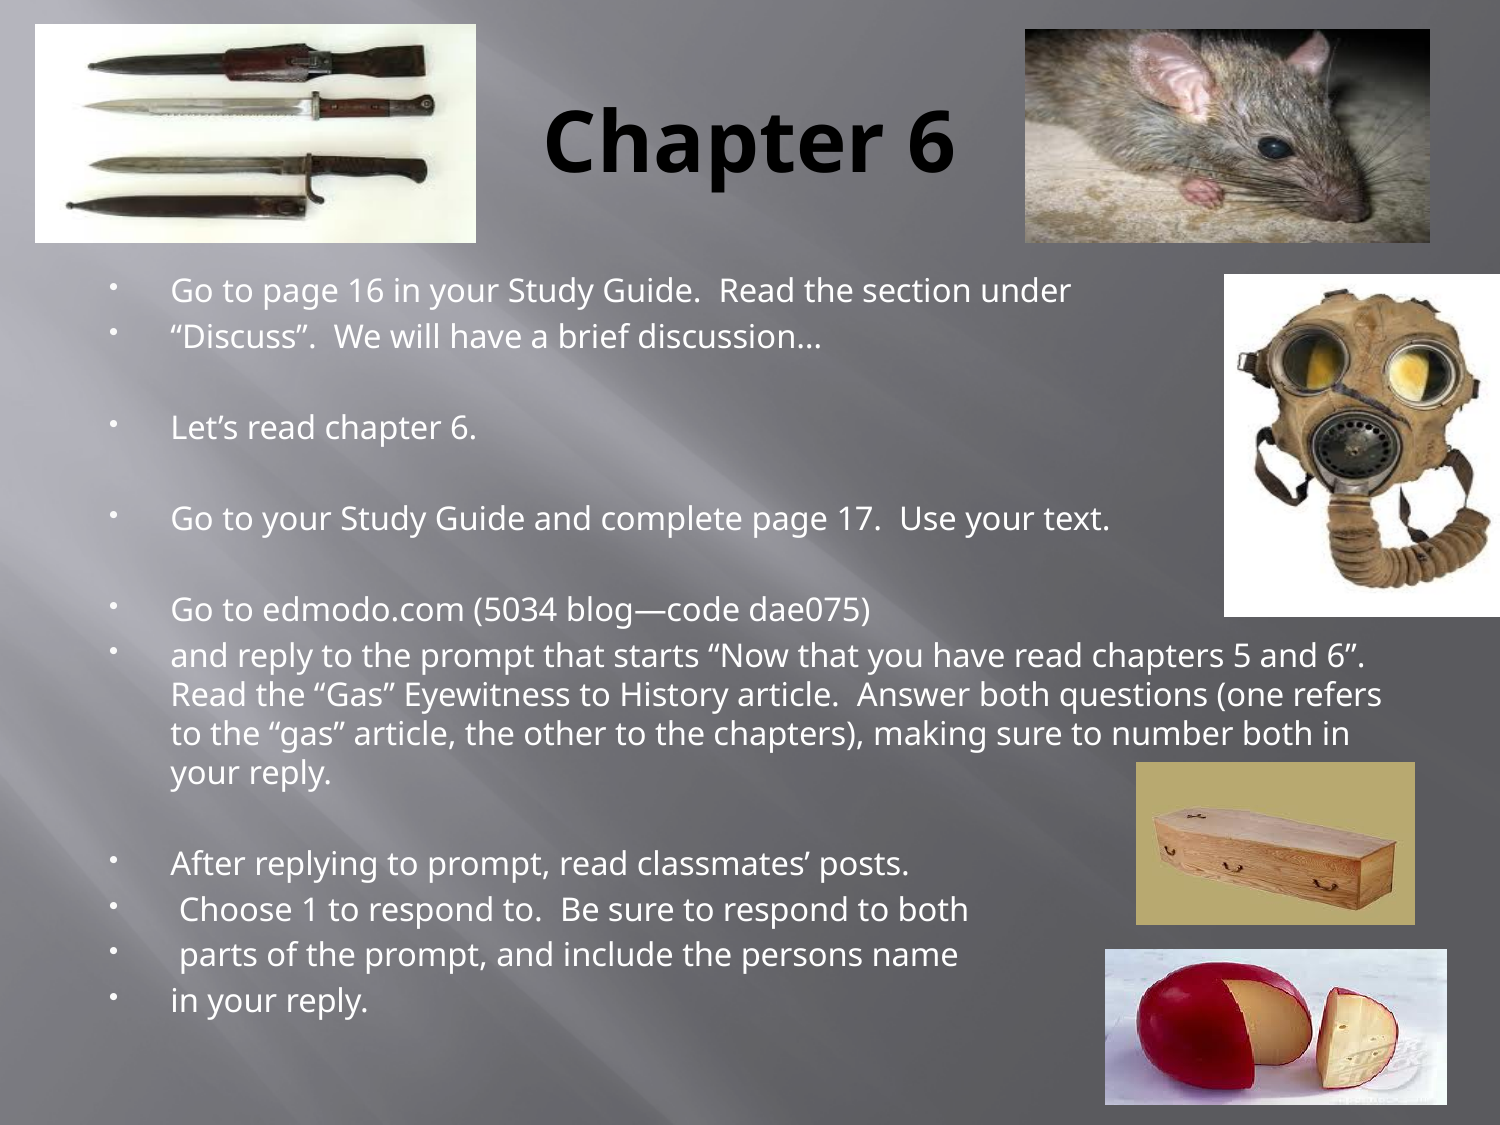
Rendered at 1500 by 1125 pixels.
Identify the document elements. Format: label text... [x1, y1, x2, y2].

picture [1104, 949, 1447, 1105]
list Go to page 16 in your Study Guide. Read the section under “Discuss”. We will have a brief discussion… Let’s read chapter 6. Go to your Study Guide and complete page 17. Use your text. Go to edmodo.com (5034 blog—code dae075) and reply to the prompt that starts “Now that you have read chapters 5 and 6”. Read the “Gas” Eyewitness to History article. Answer both questions (one refers to the “gas” article, the other to the chapters), making sure to number both in your reply. After replying to prompt, read classmates’ posts. Choose 1 to respond to. Be sure to respond to both parts of the prompt, and include the persons name in your reply. [75, 262, 1425, 1035]
picture [1136, 762, 1415, 926]
picture [35, 24, 477, 243]
title Chapter 6 [513, 45, 1024, 233]
picture [1024, 29, 1430, 243]
picture [1224, 274, 1500, 618]
